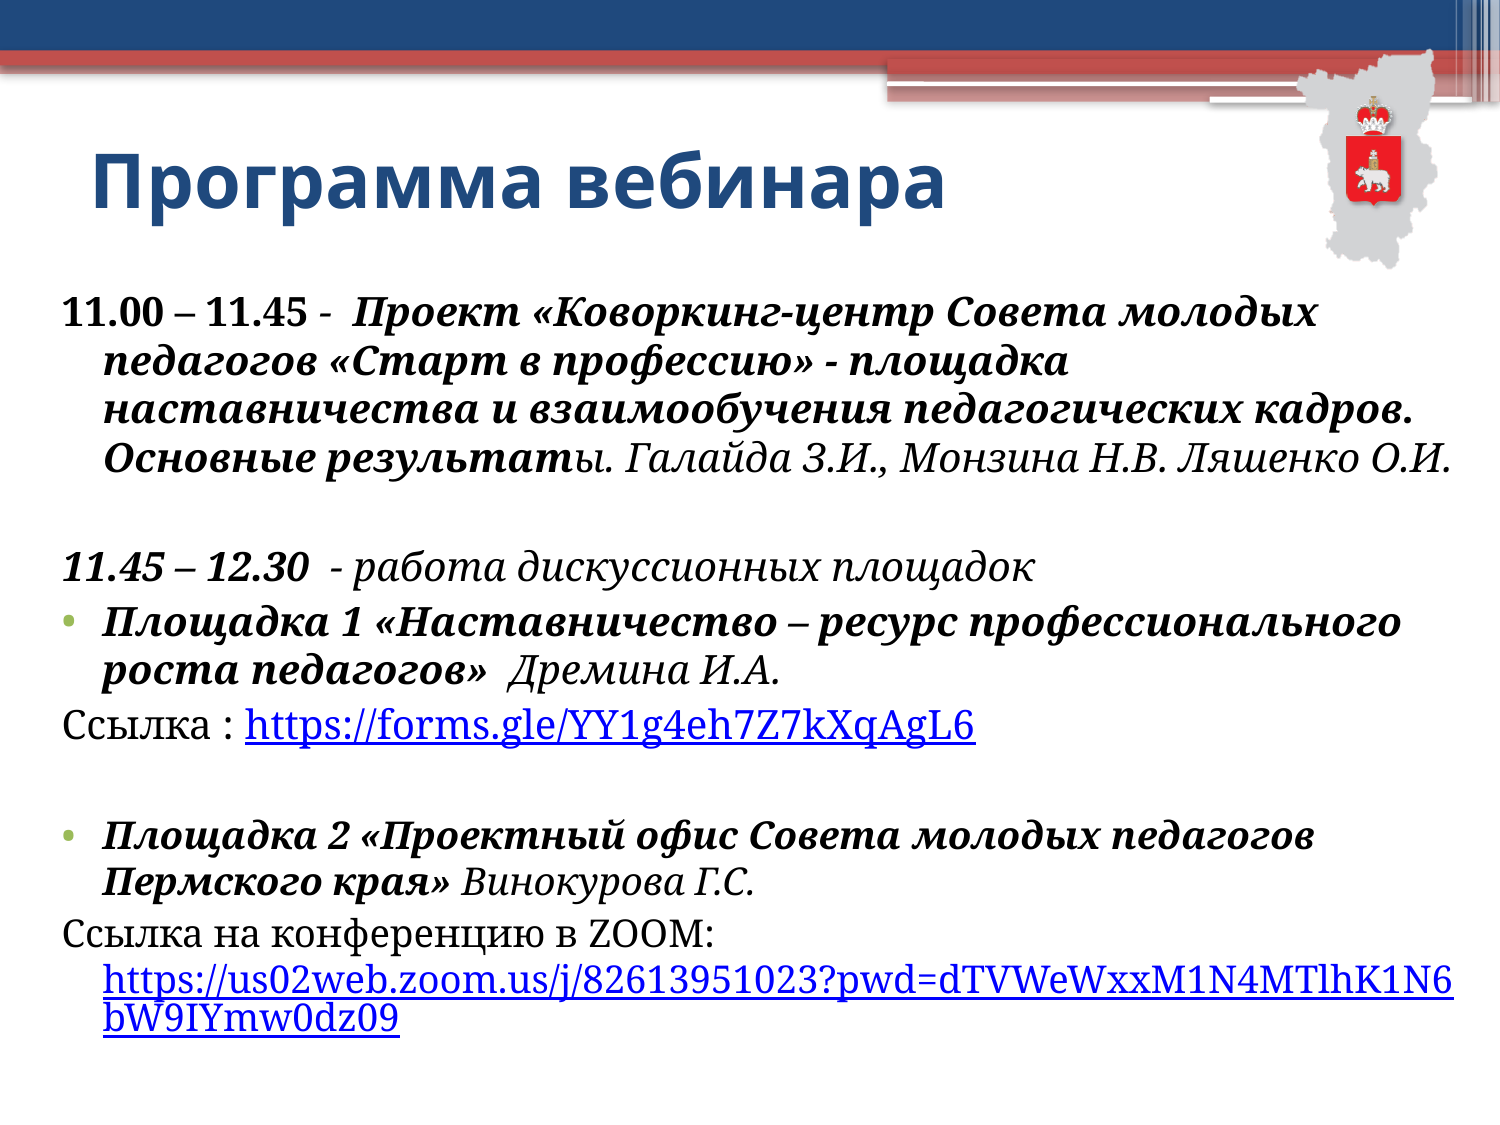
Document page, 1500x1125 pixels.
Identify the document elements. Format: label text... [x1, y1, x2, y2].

title Программа вебинара [75, 125, 1234, 232]
picture [1241, 0, 1500, 310]
list 11.00 – 11.45 - Проект «Коворкинг-центр Совета молодых педагогов «Старт в профессию» - площадка наставничества и взаимообучения педагогических кадров. Основные результаты. Галайда З.И., Монзина Н.В. Ляшенко О.И. 11.45 – 12.30 - работа дискуссионных площадок Площадка 1 «Наставничество – ресурс профессионального роста педагогов» Дремина И.А. Ссылка : https://forms.gle/YY1g4eh7Z7kXqAgL6 Площадка 2 «Проектный офис Совета молодых педагогов Пермского края» Винокурова Г.С. Ссылка на конференцию в ZOOM: https://us02web.zoom.us/j/82613951023?pwd=dTVWeWxxM1N4MTlhK1N6bW9IYmw0dz09 [29, 278, 1471, 1079]
